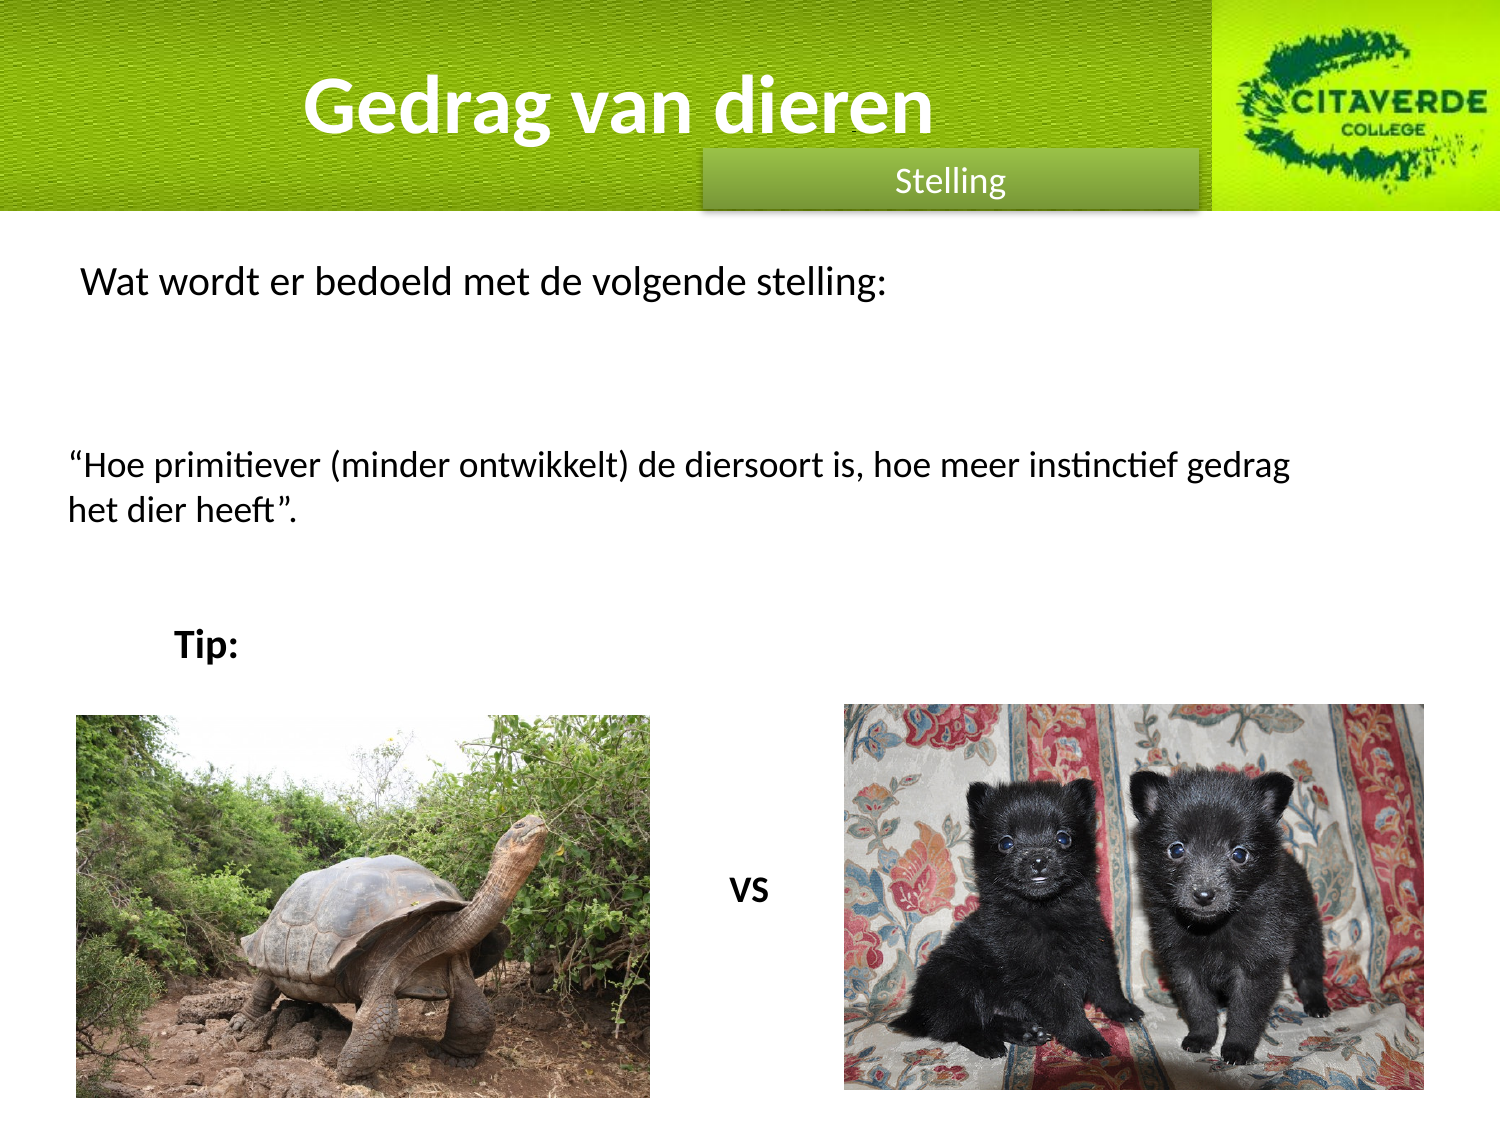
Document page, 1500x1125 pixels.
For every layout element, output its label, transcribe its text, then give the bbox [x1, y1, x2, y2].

picture [844, 703, 1424, 1090]
picture [76, 715, 650, 1098]
picture [0, 0, 1500, 212]
title Wat wordt er bedoeld met de volgende stelling: [64, 231, 1340, 327]
text_box VS [714, 857, 798, 918]
text_box Tip: [159, 609, 372, 675]
text_box “Hoe primitiever (minder ontwikkelt) de diersoort is, hoe meer instinctief gedrag het dier heeft”. [53, 432, 1329, 538]
